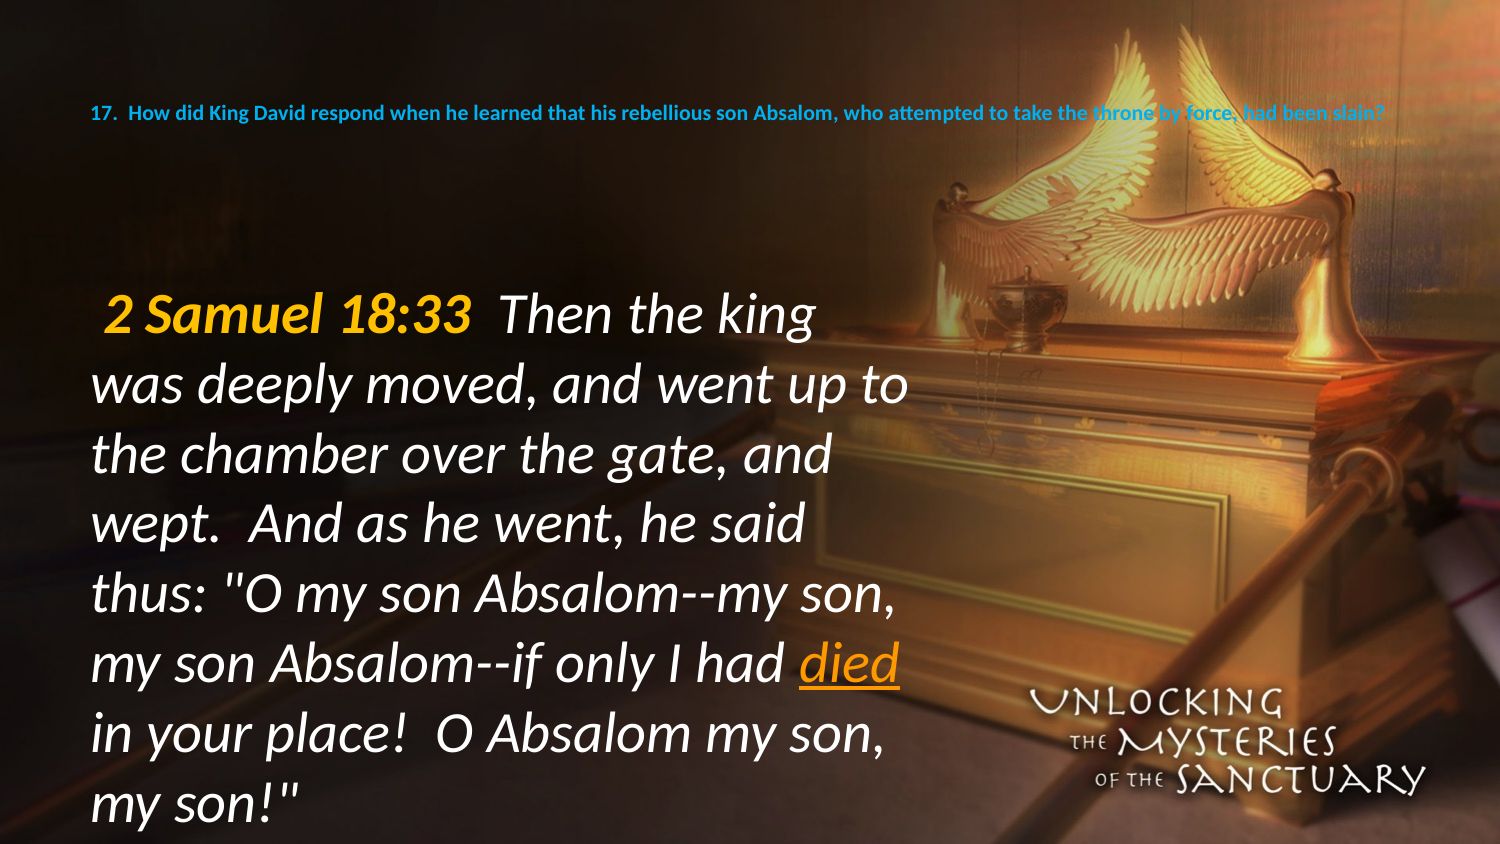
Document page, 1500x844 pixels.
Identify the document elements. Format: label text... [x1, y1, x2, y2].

list 2 Samuel 18:33 Then the king was deeply moved, and went up to the chamber over the gate, and wept. And as he went, he said thus: "O my son Absalom--my son, my son Absalom--if only I had died in your place! O Absalom my son, my son!" [75, 267, 939, 844]
title 17. How did King David respond when he learned that his rebellious son Absalom, who attempted to take the throne by force, had been slain? [75, 33, 1425, 175]
picture [0, 0, 1500, 844]
